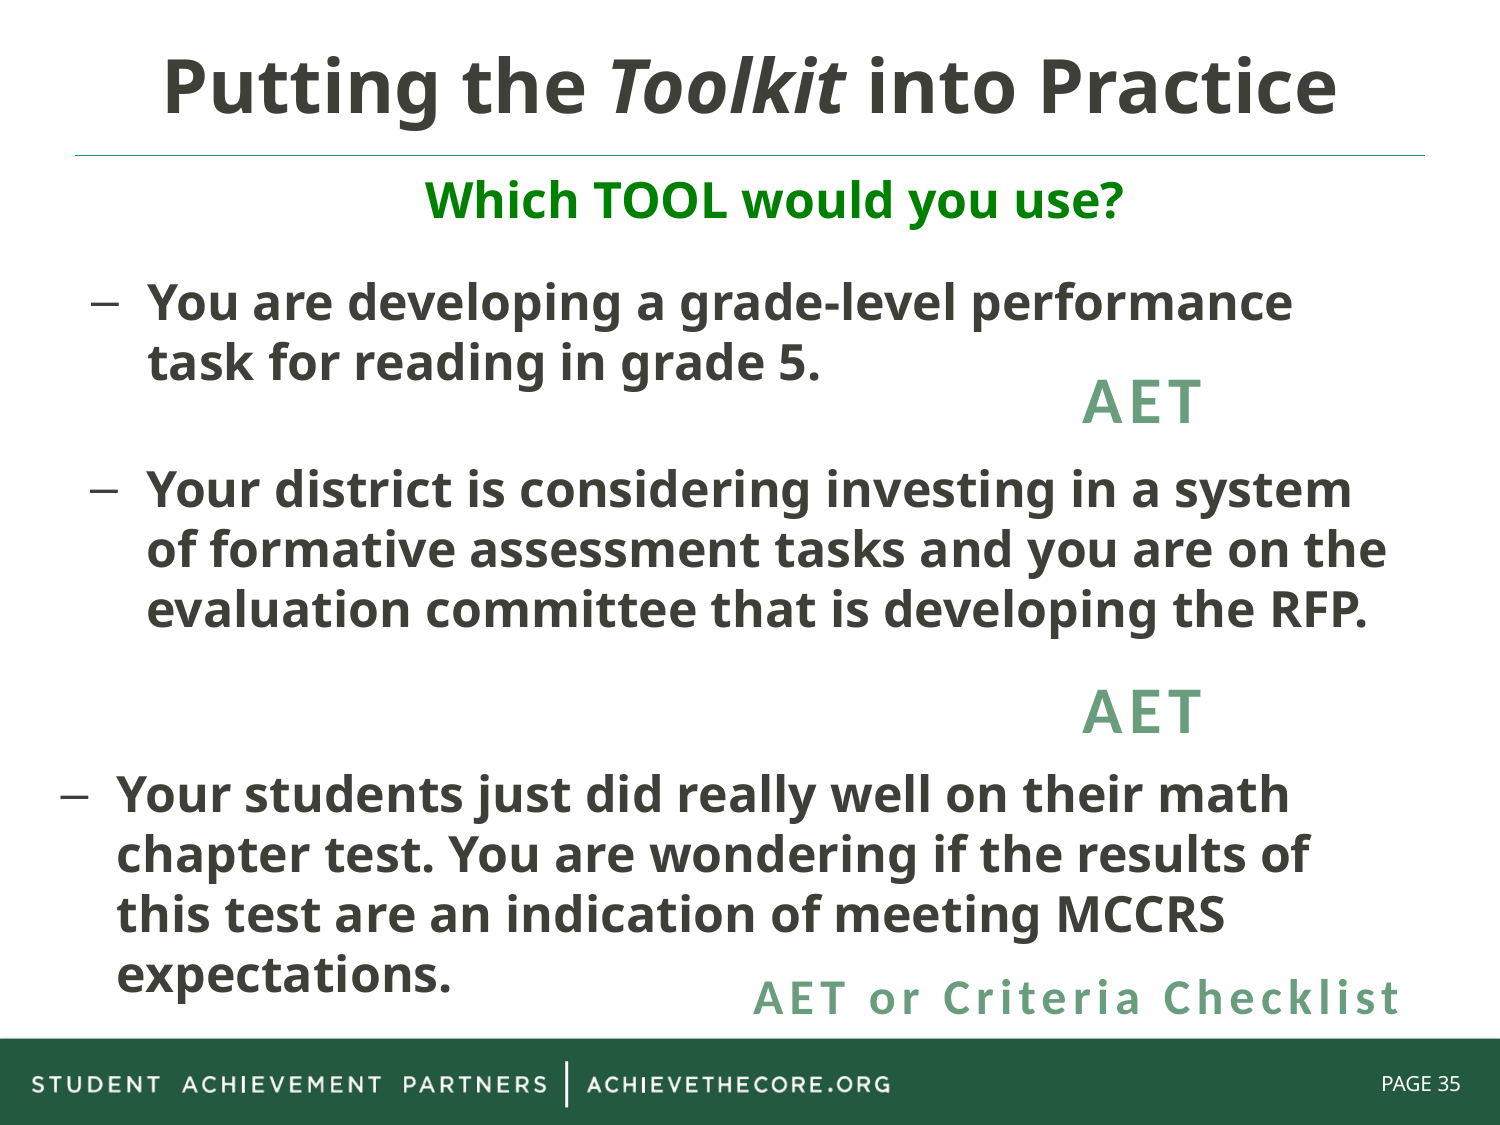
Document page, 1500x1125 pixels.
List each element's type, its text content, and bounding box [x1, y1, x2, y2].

list You are developing a grade-level performance task for reading in grade 5. [75, 262, 1426, 483]
title Putting the Toolkit into Practice [75, 13, 1425, 154]
text_box Which TOOL would you use? [99, 152, 1450, 246]
text_box AET or Criteria Checklist [720, 956, 1450, 1032]
text_box AET [995, 670, 1289, 755]
text_box AET [995, 349, 1289, 445]
text_box Your district is considering investing in a system of formative assessment tasks and you are on the evaluation committee that is developing the RFP. [74, 450, 1425, 670]
text_box Your students just did really well on their math chapter test. You are wondering if the results of this test are an indication of meeting MCCRS expectations. [45, 755, 1396, 975]
